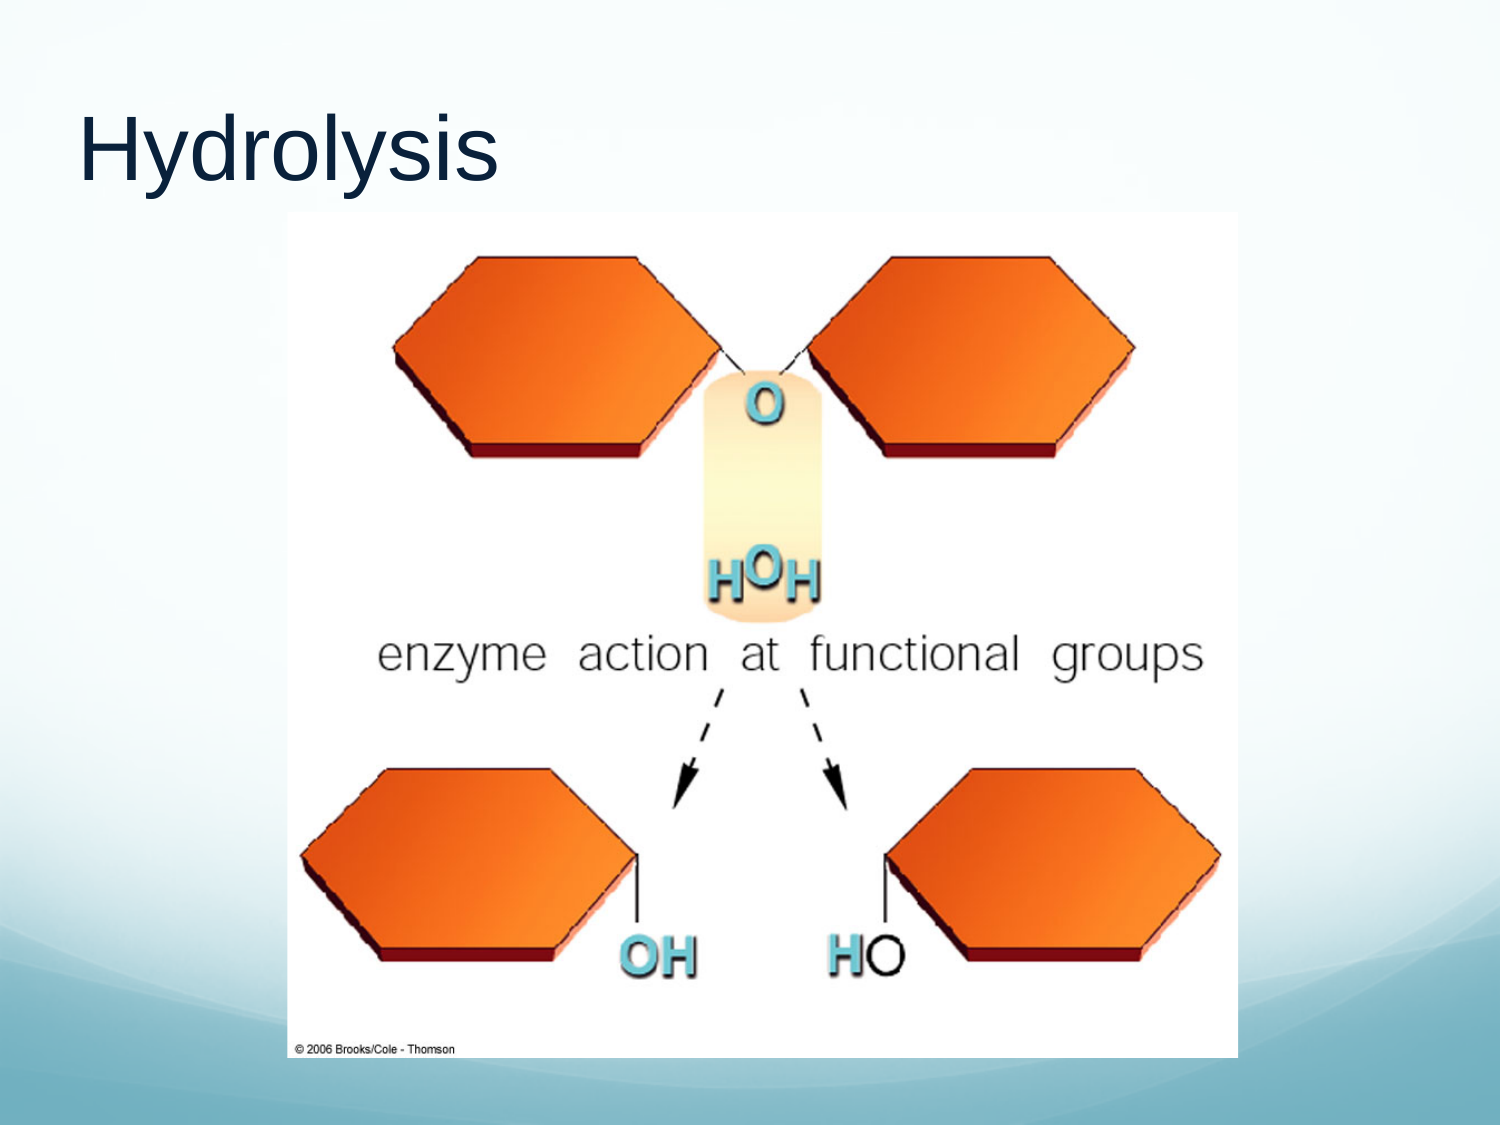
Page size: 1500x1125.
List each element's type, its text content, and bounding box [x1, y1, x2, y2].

text_box [287, 212, 1239, 1058]
text_box Hydrolysis [62, 50, 1338, 238]
